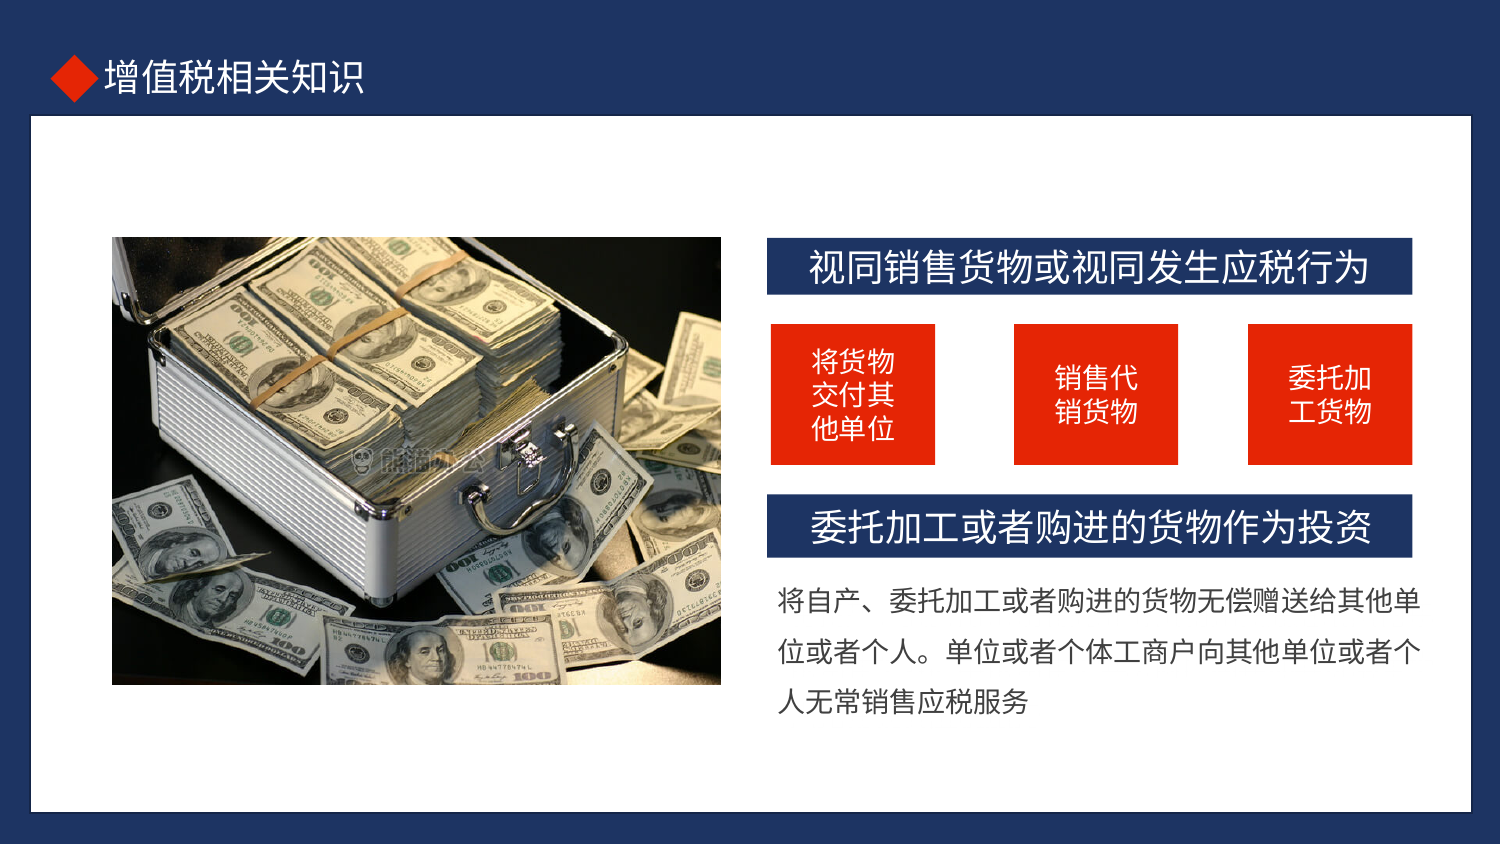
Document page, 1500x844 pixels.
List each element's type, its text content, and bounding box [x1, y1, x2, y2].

text_box 将自产、委托加工或者购进的货物无偿赠送给其他单位或者个人。单位或者个体工商户向其他单位或者个人无常销售应税服务 [762, 559, 1439, 726]
text_box 销售代销货物 [1013, 323, 1179, 466]
text_box 委托加工货物 [1247, 323, 1413, 466]
picture [112, 237, 721, 685]
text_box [767, 494, 1413, 558]
text_box 视同销售货物或视同发生应税行为 [767, 237, 1413, 295]
text_box 将货物交付其他单位 [770, 323, 936, 466]
